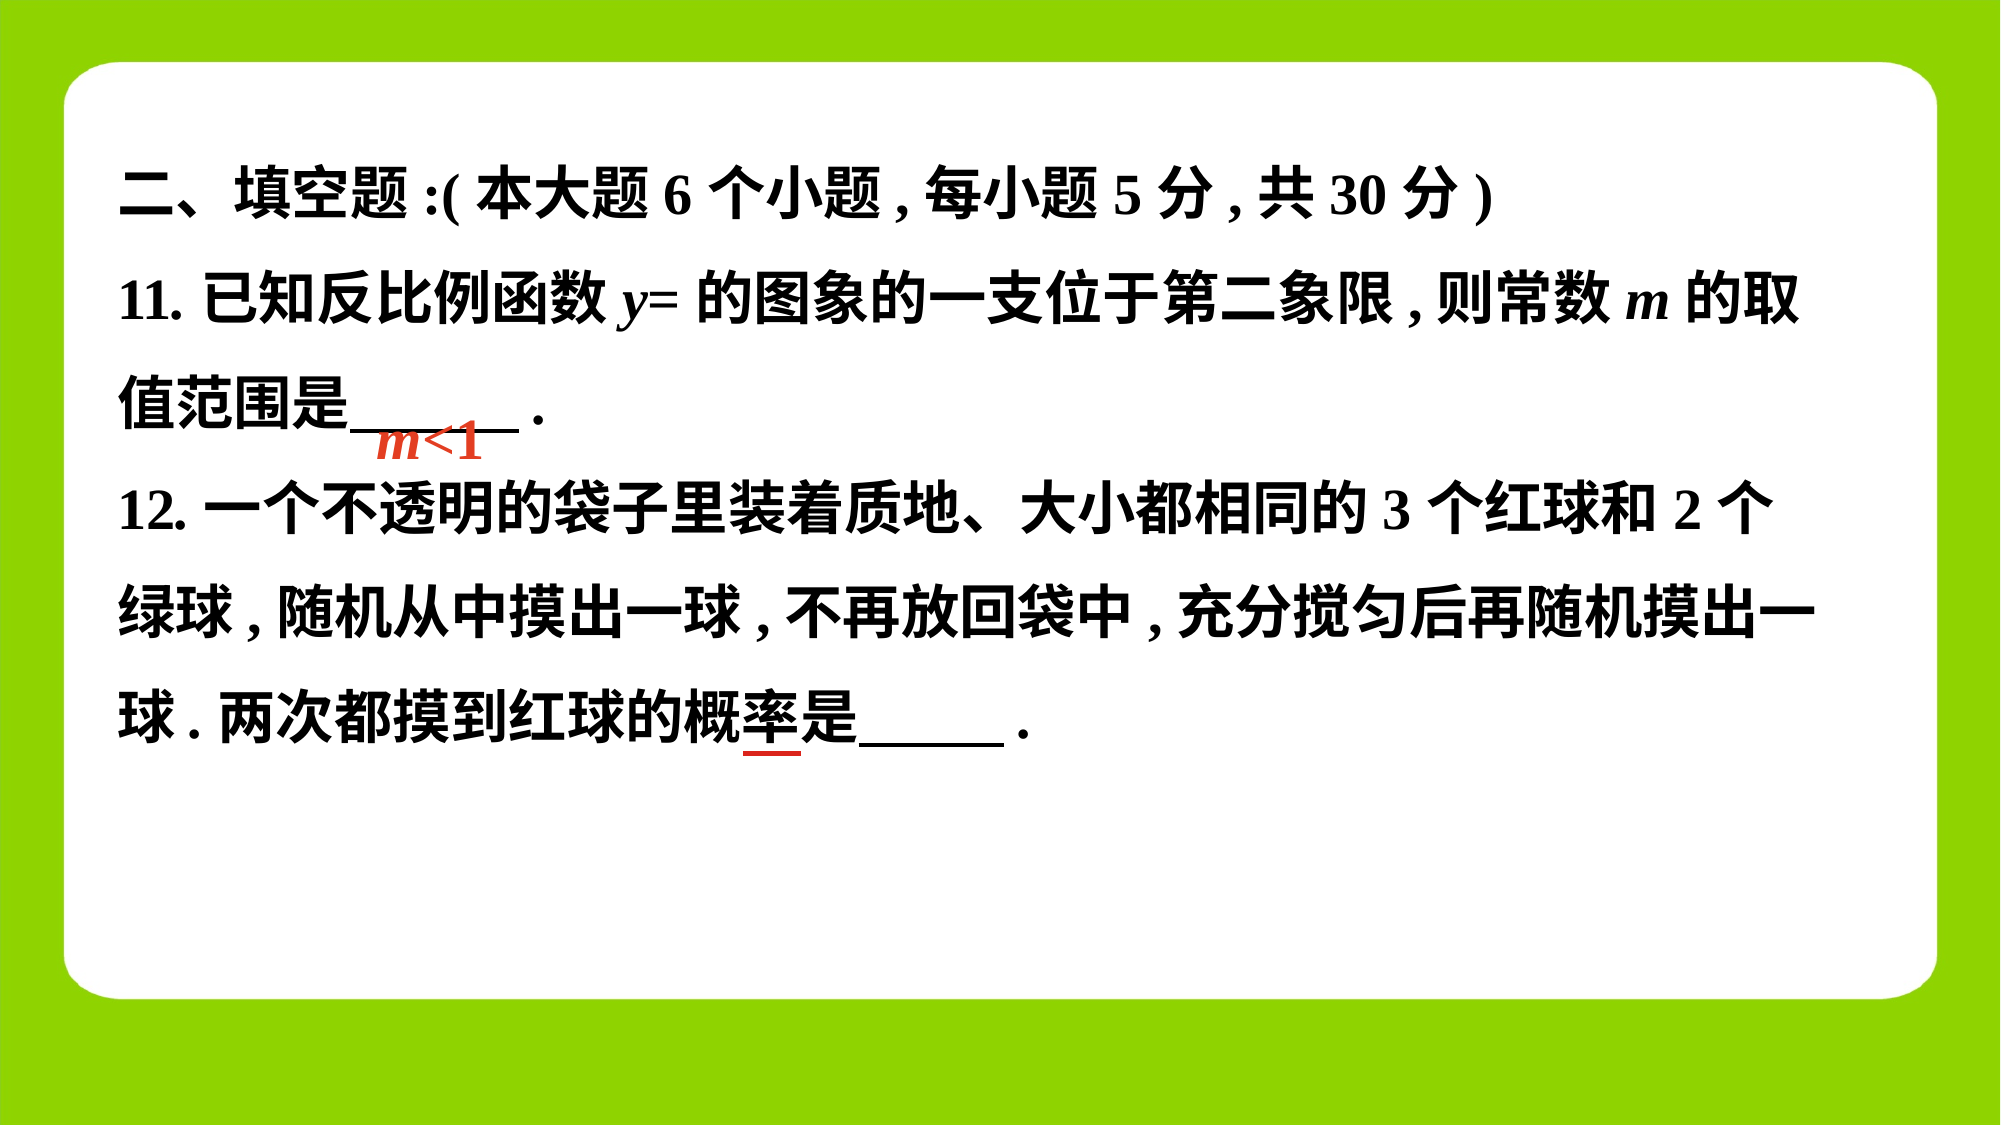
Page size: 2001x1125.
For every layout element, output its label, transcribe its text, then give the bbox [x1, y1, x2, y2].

text_box m<1 [362, 394, 504, 479]
picture [0, 0, 2001, 1125]
